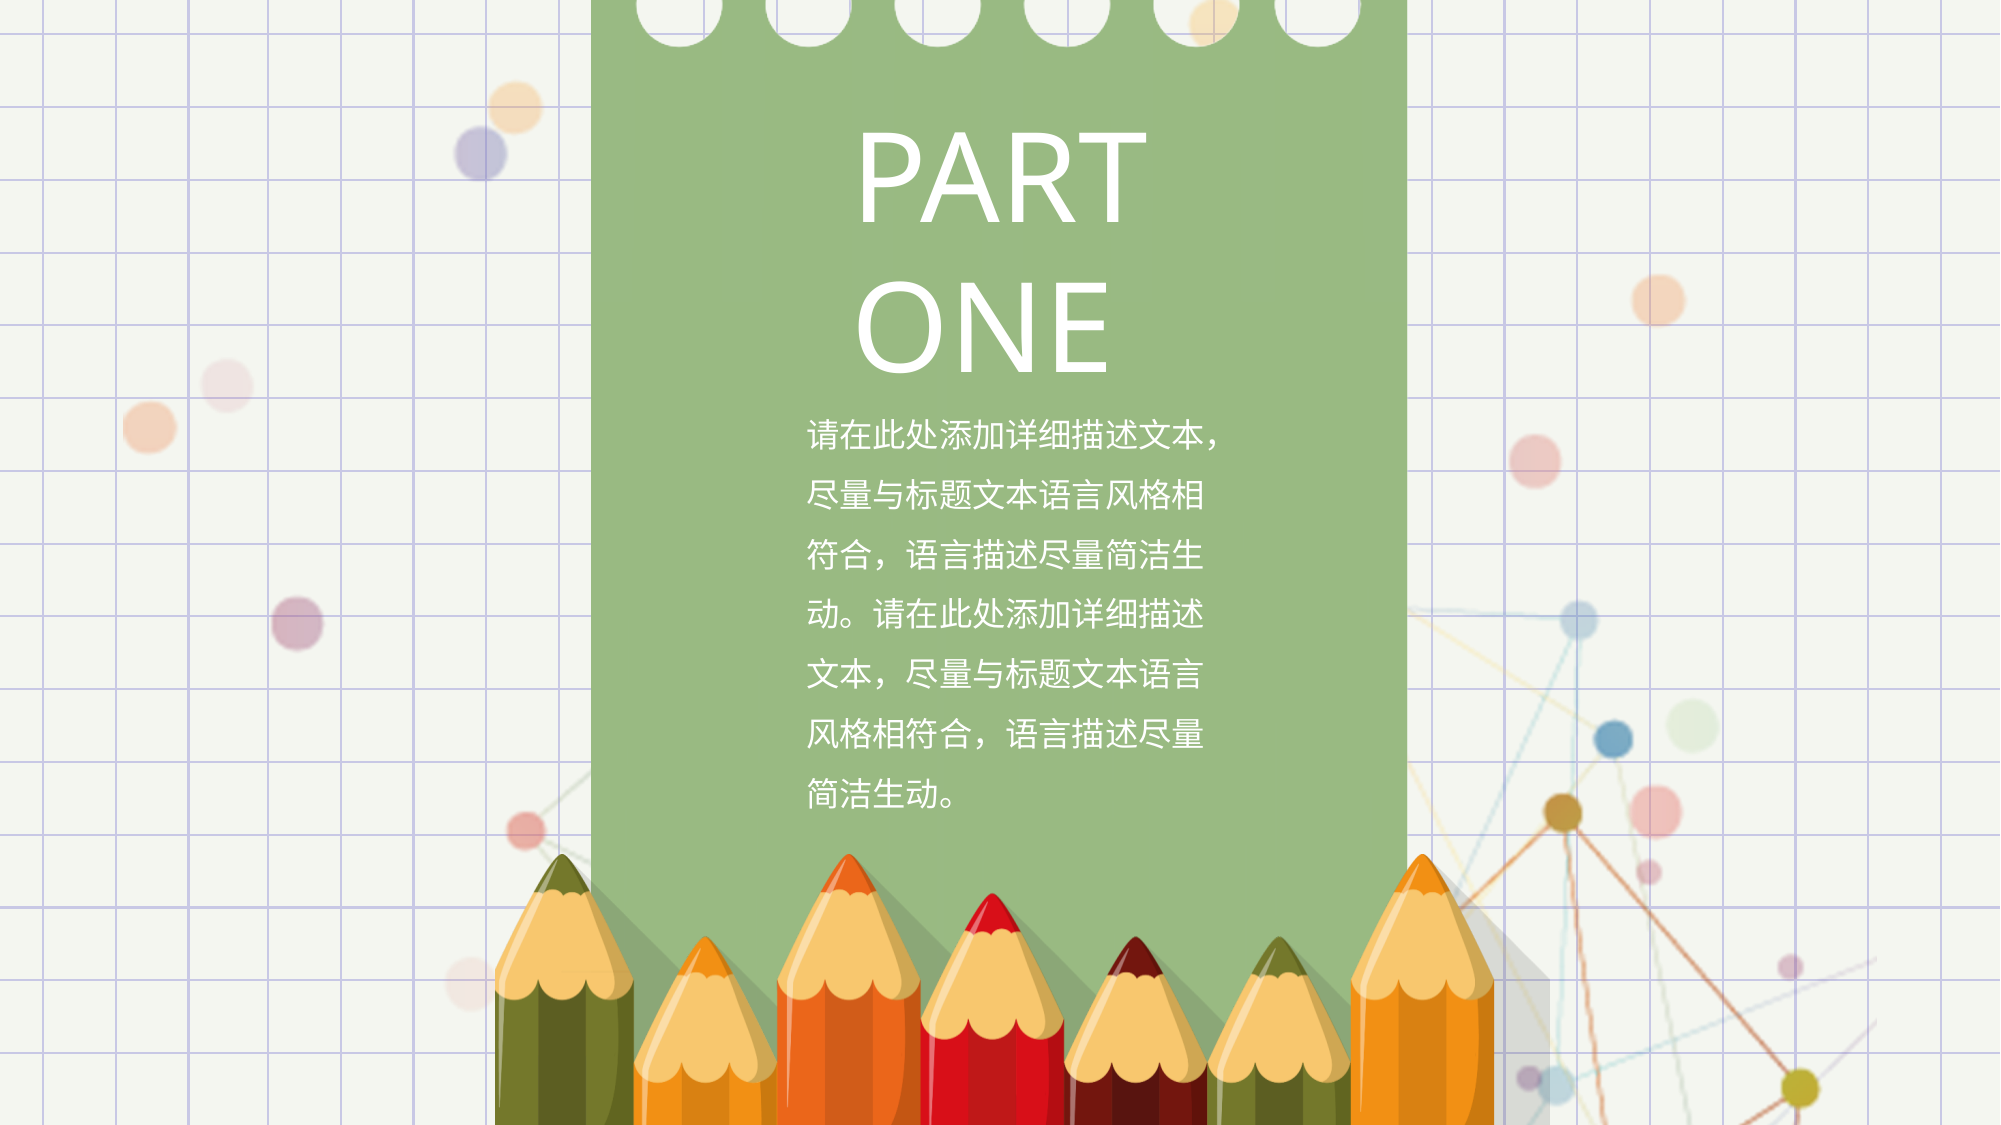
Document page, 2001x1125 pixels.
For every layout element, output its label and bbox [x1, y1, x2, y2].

picture [123, 0, 1877, 1125]
